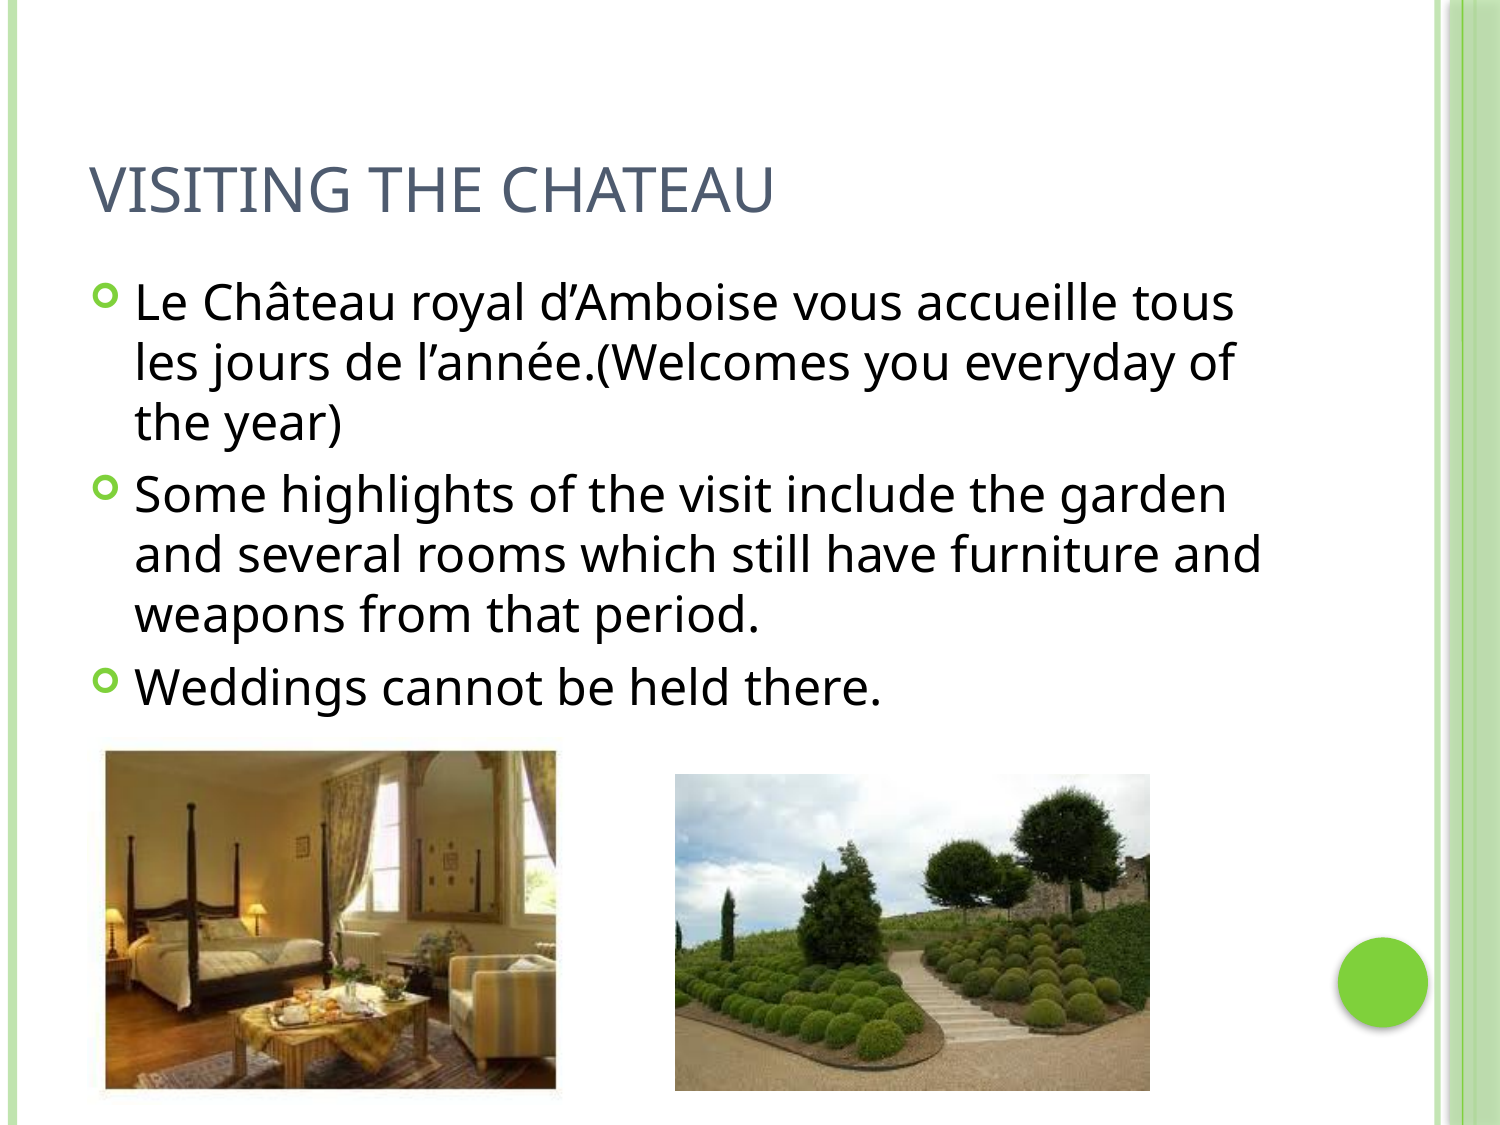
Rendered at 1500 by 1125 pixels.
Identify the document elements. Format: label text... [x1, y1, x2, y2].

picture [86, 736, 576, 1106]
list Le Château royal d’Amboise vous accueille tous les jours de l’année.(Welcomes you everyday of the year) Some highlights of the visit include the garden and several rooms which still have furniture and weapons from that period. Weddings cannot be held there. [75, 262, 1300, 1062]
picture [674, 774, 1151, 1092]
title Visiting the Chateau [75, 45, 1300, 233]
